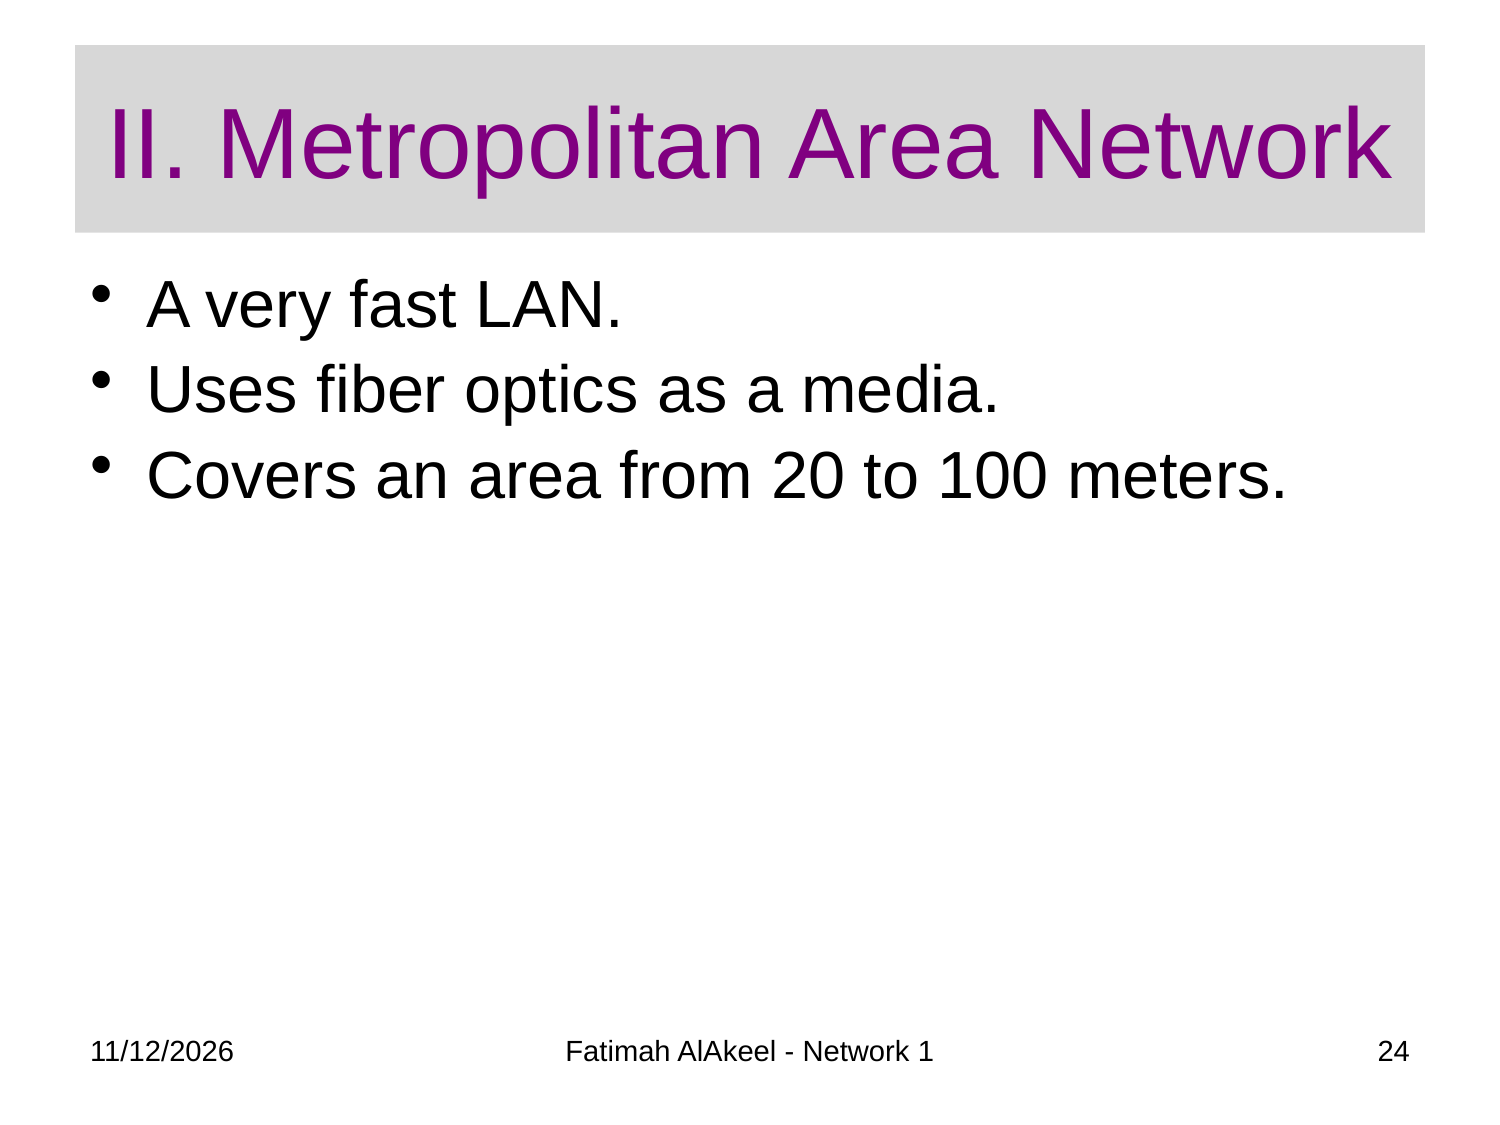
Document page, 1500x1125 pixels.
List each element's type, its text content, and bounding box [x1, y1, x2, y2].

slide_number 24 [1074, 1024, 1426, 1103]
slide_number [74, 1024, 426, 1103]
list A very fast LAN. Uses fiber optics as a media. Covers an area from 20 to 100 meters. [74, 262, 1426, 1006]
footer Fatimah AlAkeel - Network 1 [512, 1024, 988, 1103]
title II. Metropolitan Area Network [74, 44, 1426, 233]
